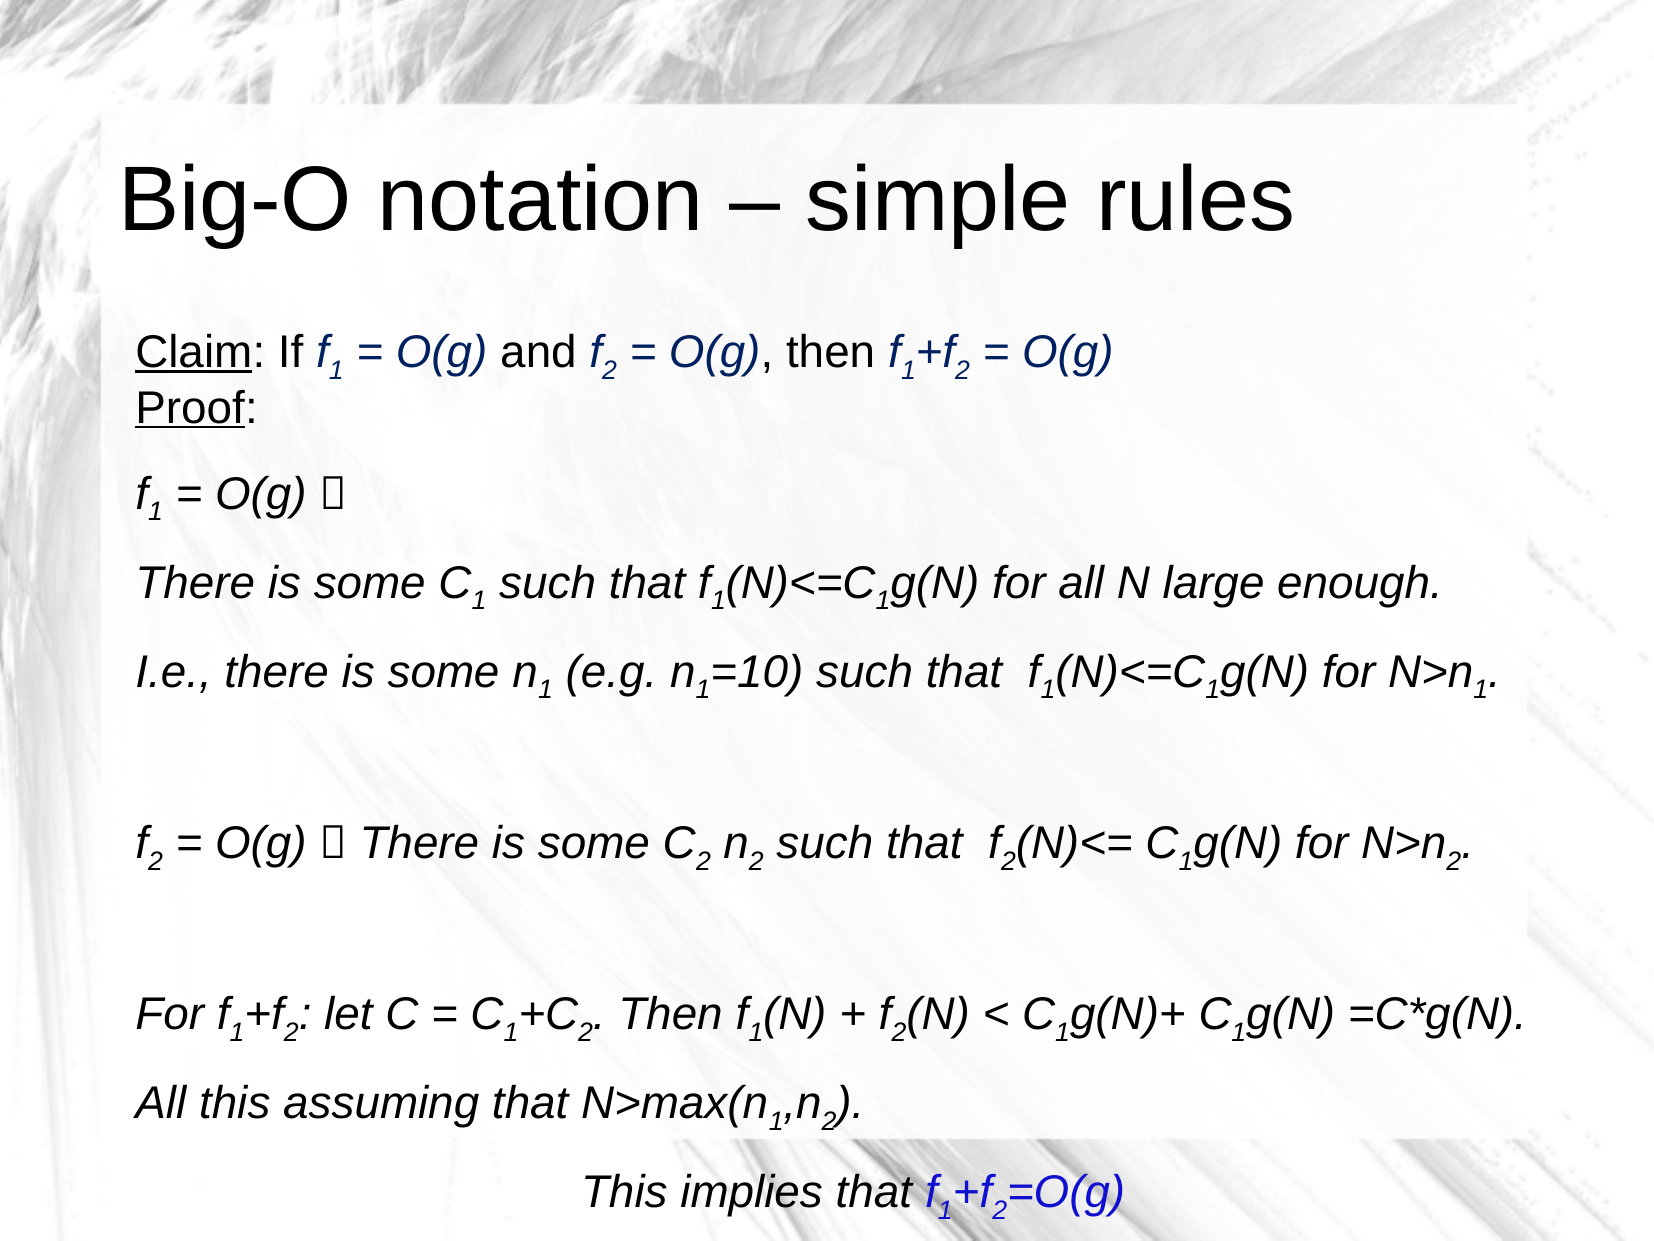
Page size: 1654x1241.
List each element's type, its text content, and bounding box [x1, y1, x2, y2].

list Claim: If f1 = O(g) and f2 = O(g), then f1+f2 = O(g) Proof: f1 = O(g)  There is some C1 such that f1(N)<=C1g(N) for all N large enough. I.e., there is some n1 (e.g. n1=10) such that f1(N)<=C1g(N) for N>n1. f2 = O(g)  There is some C2 n2 such that f2(N)<= C1g(N) for N>n2. For f1+f2: let C = C1+C2. Then f1(N) + f2(N) < C1g(N)+ C1g(N) =C*g(N). All this assuming that N>max(n1,n2). This implies that f1+f2=O(g) [118, 319, 1571, 1109]
picture [0, 0, 1654, 1241]
title Big-O notation – simple rules [118, 112, 1506, 281]
